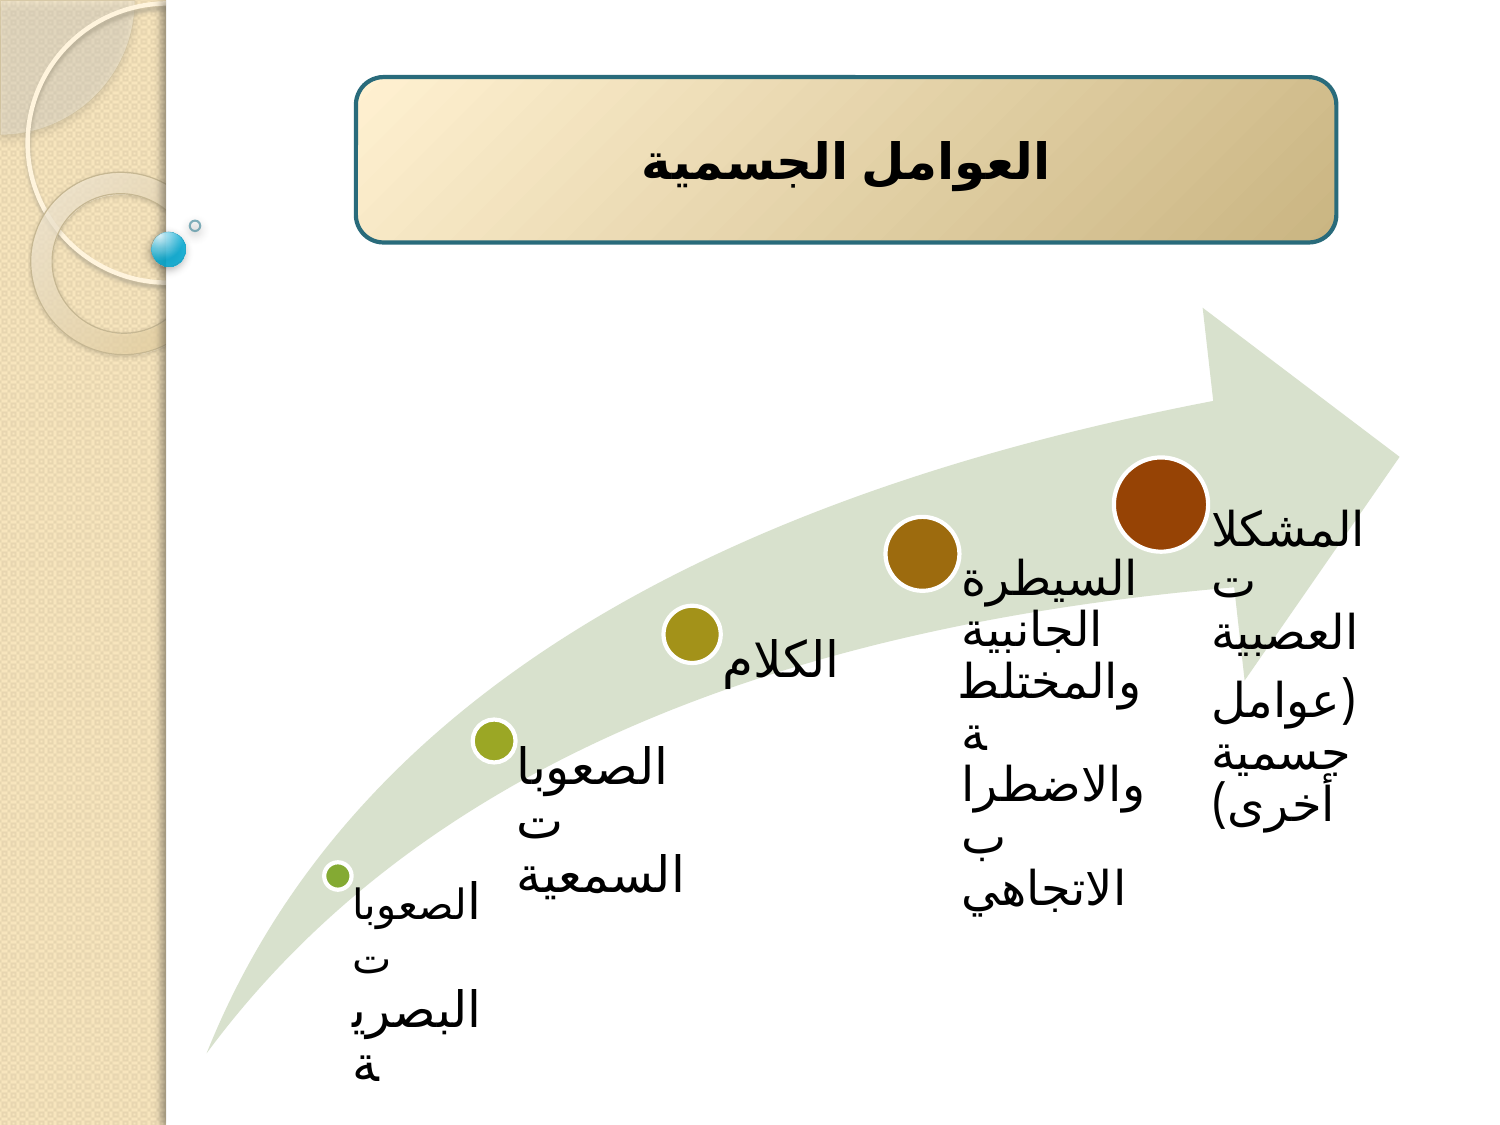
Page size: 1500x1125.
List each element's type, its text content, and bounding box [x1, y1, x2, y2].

text_box العوامل الجسمية [353, 74, 1339, 245]
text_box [206, 278, 1400, 1083]
